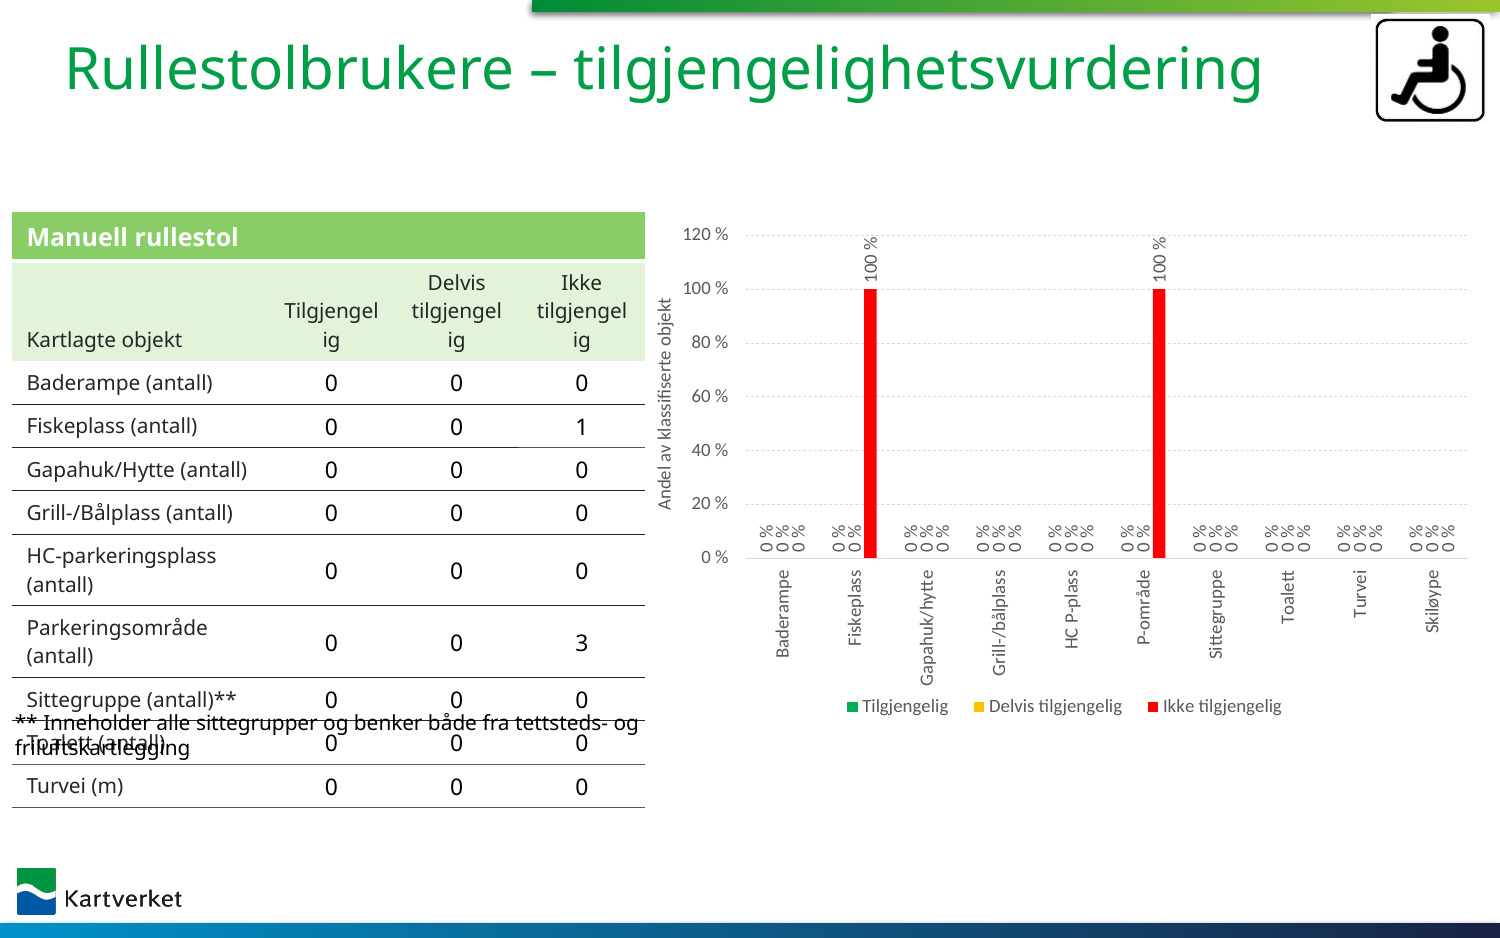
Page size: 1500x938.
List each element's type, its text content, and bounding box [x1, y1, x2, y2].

table_cell Sittegruppe (antall)** [12, 678, 269, 702]
table_cell 0 [519, 491, 638, 534]
table_cell 0 [394, 405, 519, 447]
table_cell 3 [519, 606, 638, 677]
table_cell 0 [394, 448, 519, 490]
table_cell Delvis tilgjengelig [394, 263, 519, 361]
table_header Manuell rullestol [12, 212, 645, 259]
text_box ** Inneholder alle sittegrupper og benker både fra tettsteds- og friluftskartlegging [0, 702, 745, 768]
table_cell Grill-/Bålplass (antall) [12, 491, 269, 534]
table_cell 0 [269, 678, 394, 702]
text_box Rullestolbrukere – tilgjengelighetsvurdering [49, 12, 1372, 109]
table_cell 0 [394, 535, 519, 605]
table_cell 0 [269, 606, 394, 677]
table_cell 0 [519, 678, 638, 702]
table_cell 1 [519, 405, 638, 447]
table_cell Parkeringsområde (antall) [12, 606, 269, 677]
table_cell 0 [269, 535, 394, 605]
table_cell 0 [519, 361, 638, 404]
table_cell Kartlagte objekt [12, 263, 269, 361]
table_cell 0 [394, 678, 519, 702]
table_cell 0 [269, 448, 394, 490]
table_cell 0 [269, 491, 394, 534]
table_cell 0 [269, 768, 394, 807]
table_cell Ikke tilgjengelig [519, 263, 638, 361]
table_cell Gapahuk/Hytte (antall) [12, 448, 269, 490]
table_cell Tilgjengelig [269, 263, 394, 361]
table_cell 0 [394, 361, 519, 404]
table_cell 0 [394, 491, 519, 534]
table_cell Fiskeplass (antall) [12, 405, 269, 447]
table_cell 0 [519, 535, 638, 605]
table_cell 0 [519, 448, 638, 490]
table_cell HC-parkeringsplass (antall) [12, 535, 269, 605]
table_cell 0 [269, 361, 394, 404]
table_cell Turvei (m) [12, 768, 269, 807]
picture [643, 218, 1480, 728]
table_cell 0 [269, 405, 394, 447]
table_cell 0 [394, 606, 519, 677]
picture [1371, 13, 1491, 127]
table_cell 0 [394, 768, 519, 807]
table_cell Baderampe (antall) [12, 361, 269, 404]
table_cell 0 [519, 768, 645, 807]
